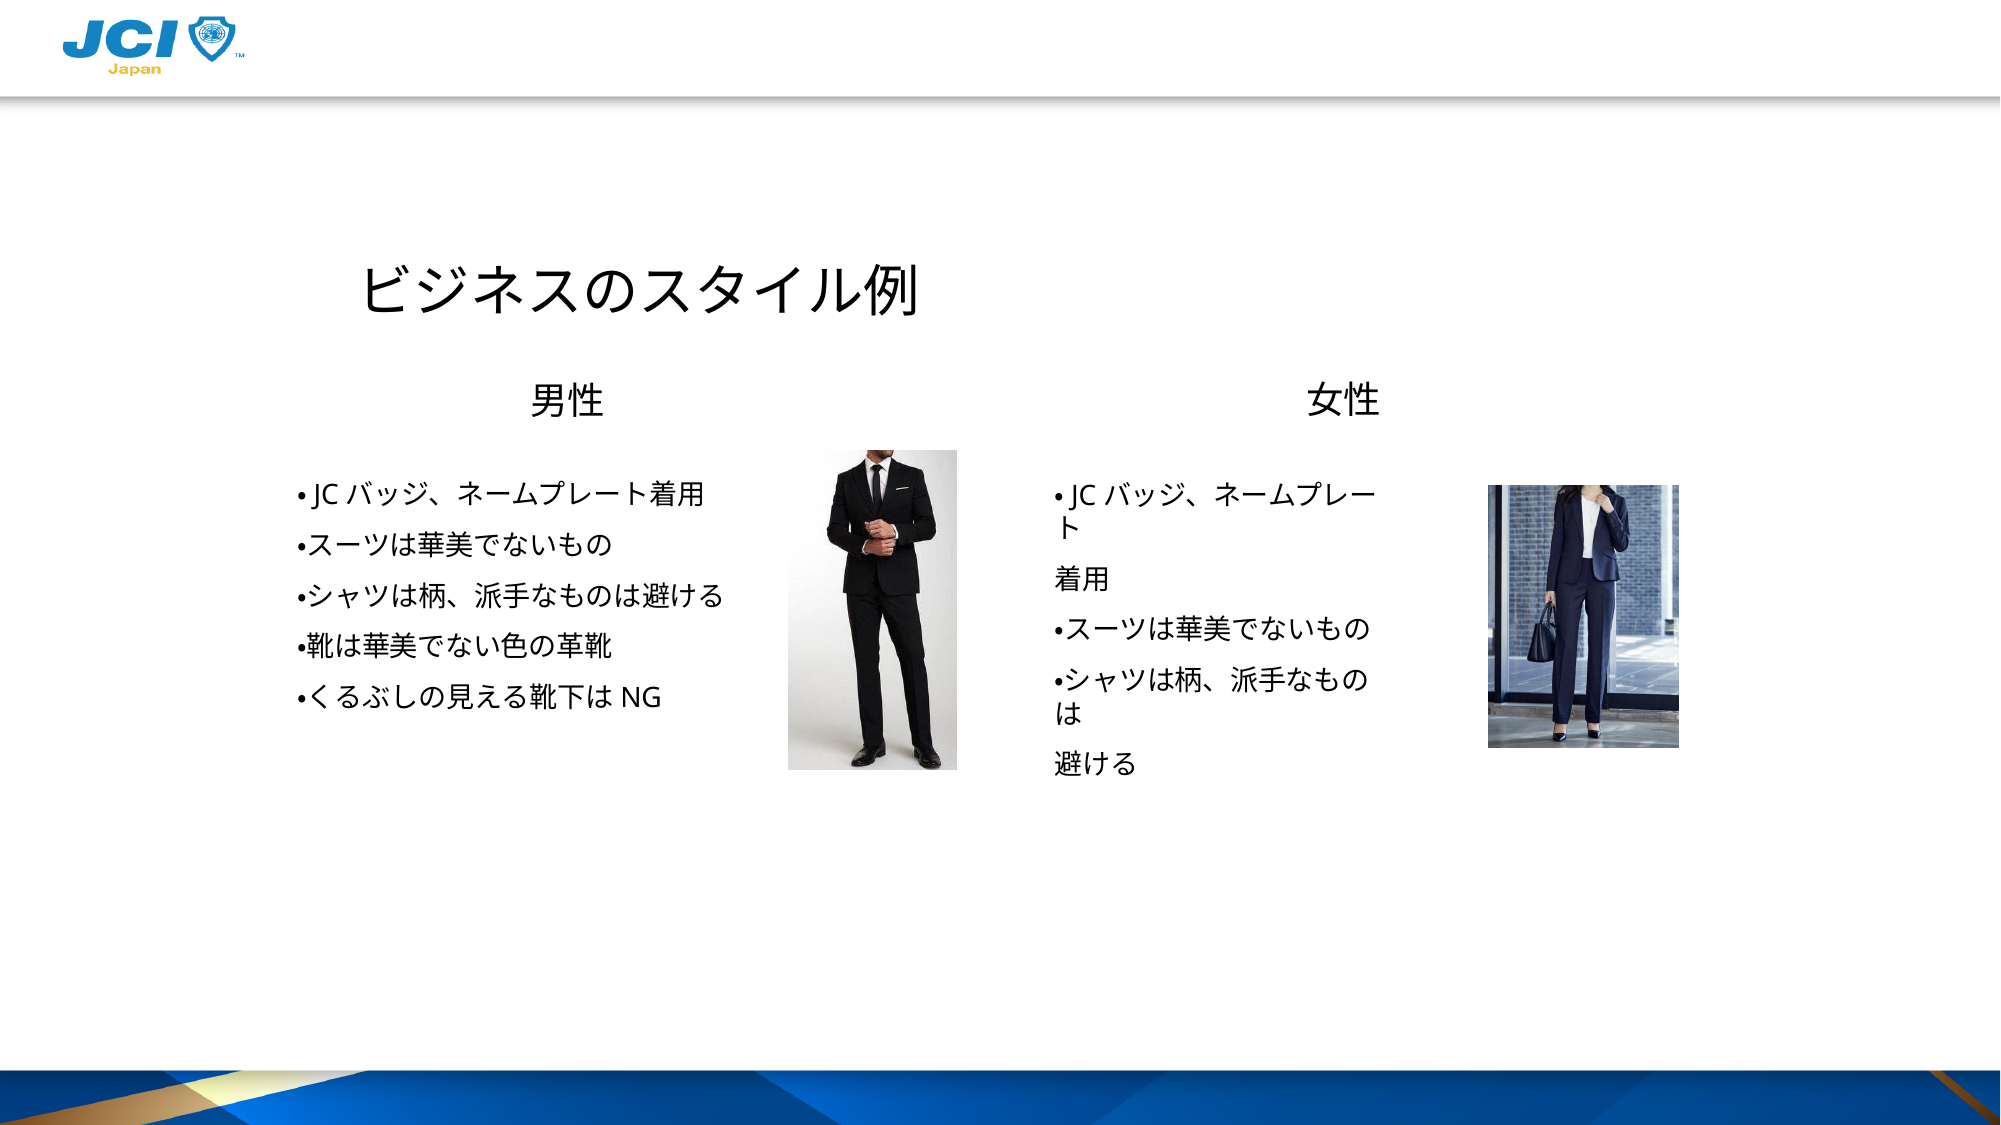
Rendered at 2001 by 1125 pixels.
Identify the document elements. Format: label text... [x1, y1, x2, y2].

picture [0, 0, 2001, 1125]
slide_number 6 [1044, 618, 1298, 1125]
text_box 女性 ・JCバッジ、ネームプレート 着用 ・スーツは華美でないもの ・シャツは柄、派手なものは 避ける [1053, 374, 1425, 781]
text_box 男性 ・JCバッジ、ネームプレート着用 ・スーツは華美でないもの ・シャツは柄、派手なものは避ける ・靴は華美でない色の革靴 ・くるぶしの見える靴下はNG [295, 376, 749, 714]
title ビジネスのスタイル例 [356, 193, 923, 383]
